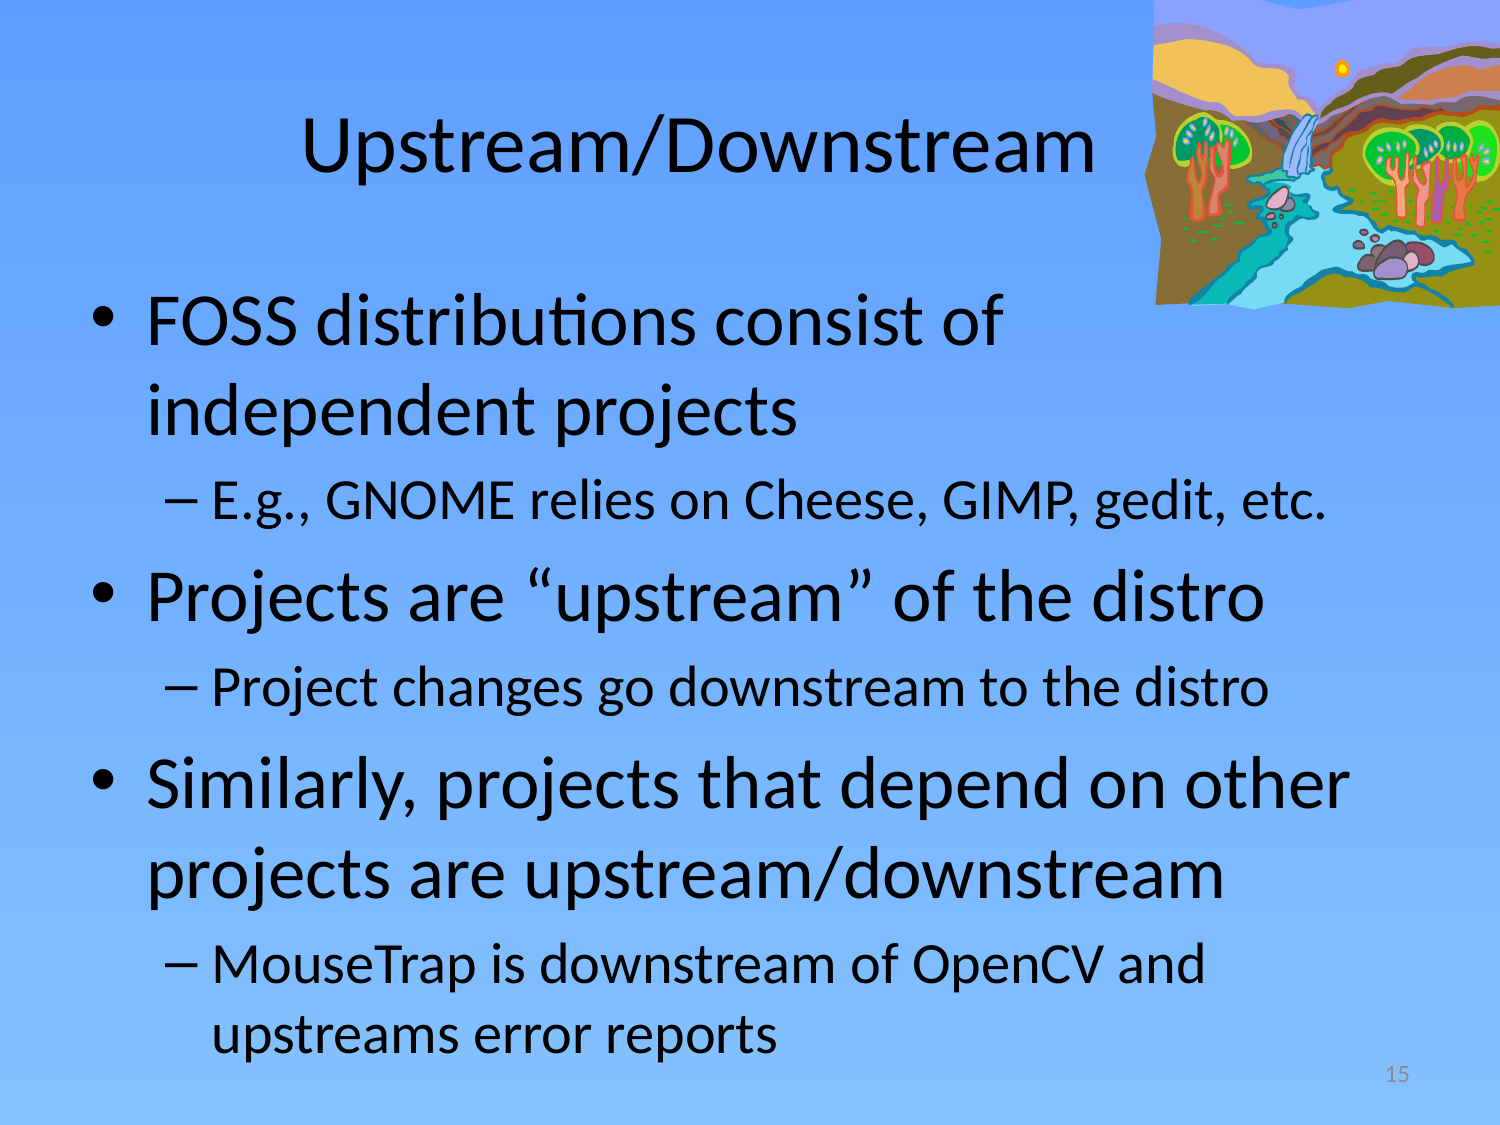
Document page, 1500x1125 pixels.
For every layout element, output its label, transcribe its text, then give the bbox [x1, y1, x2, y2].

slide_number 15 [1074, 1042, 1425, 1103]
title Upstream/Downstream [24, 44, 1138, 233]
picture [1144, 0, 1500, 313]
list FOSS distributions consist of independent projects E.g., GNOME relies on Cheese, GIMP, gedit, etc. Projects are “upstream” of the distro Project changes go downstream to the distro Similarly, projects that depend on other projects are upstream/downstream MouseTrap is downstream of OpenCV and upstreams error reports [74, 262, 1426, 1006]
